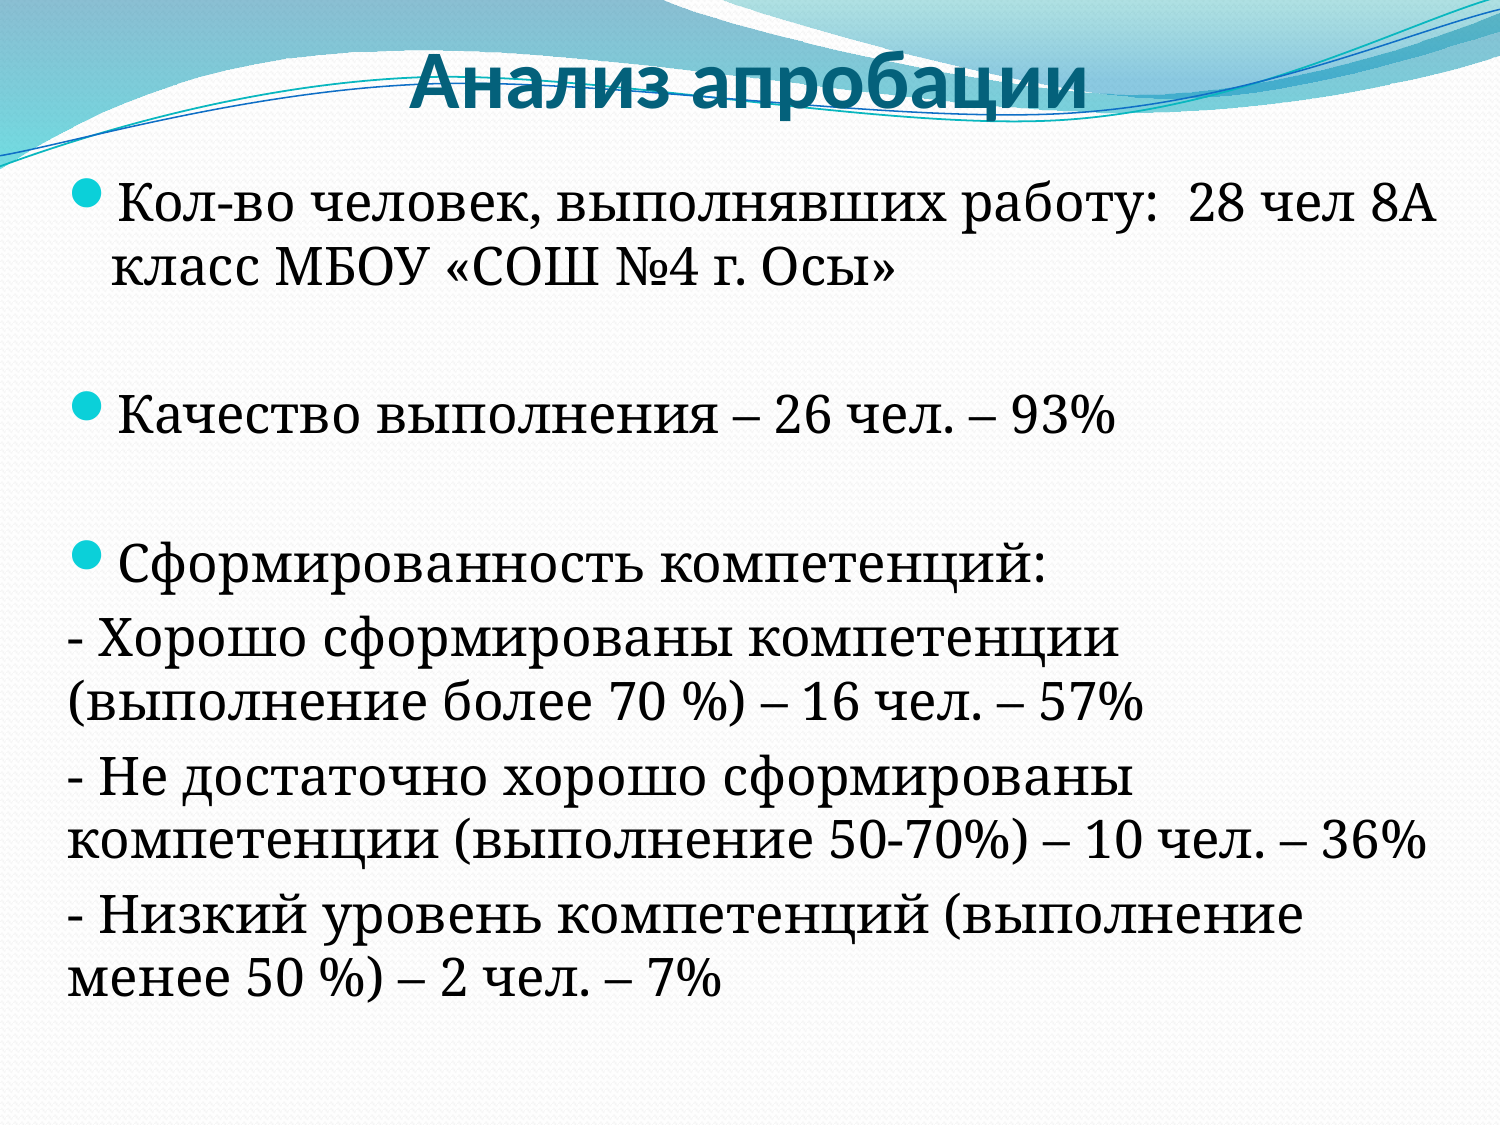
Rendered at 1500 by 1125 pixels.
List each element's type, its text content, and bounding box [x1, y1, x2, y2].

title Анализ апробации [0, 19, 1500, 126]
list Кол-во человек, выполнявших работу: 28 чел 8А класс МБОУ «СОШ №4 г. Осы» Качество выполнения – 26 чел. – 93% Сформированность компетенций: - Хорошо сформированы компетенции (выполнение более 70 %) – 16 чел. – 57% - Не достаточно хорошо сформированы компетенции (выполнение 50-70%) – 10 чел. – 36% - Низкий уровень компетенций (выполнение менее 50 %) – 2 чел. – 7% [53, 160, 1459, 1071]
